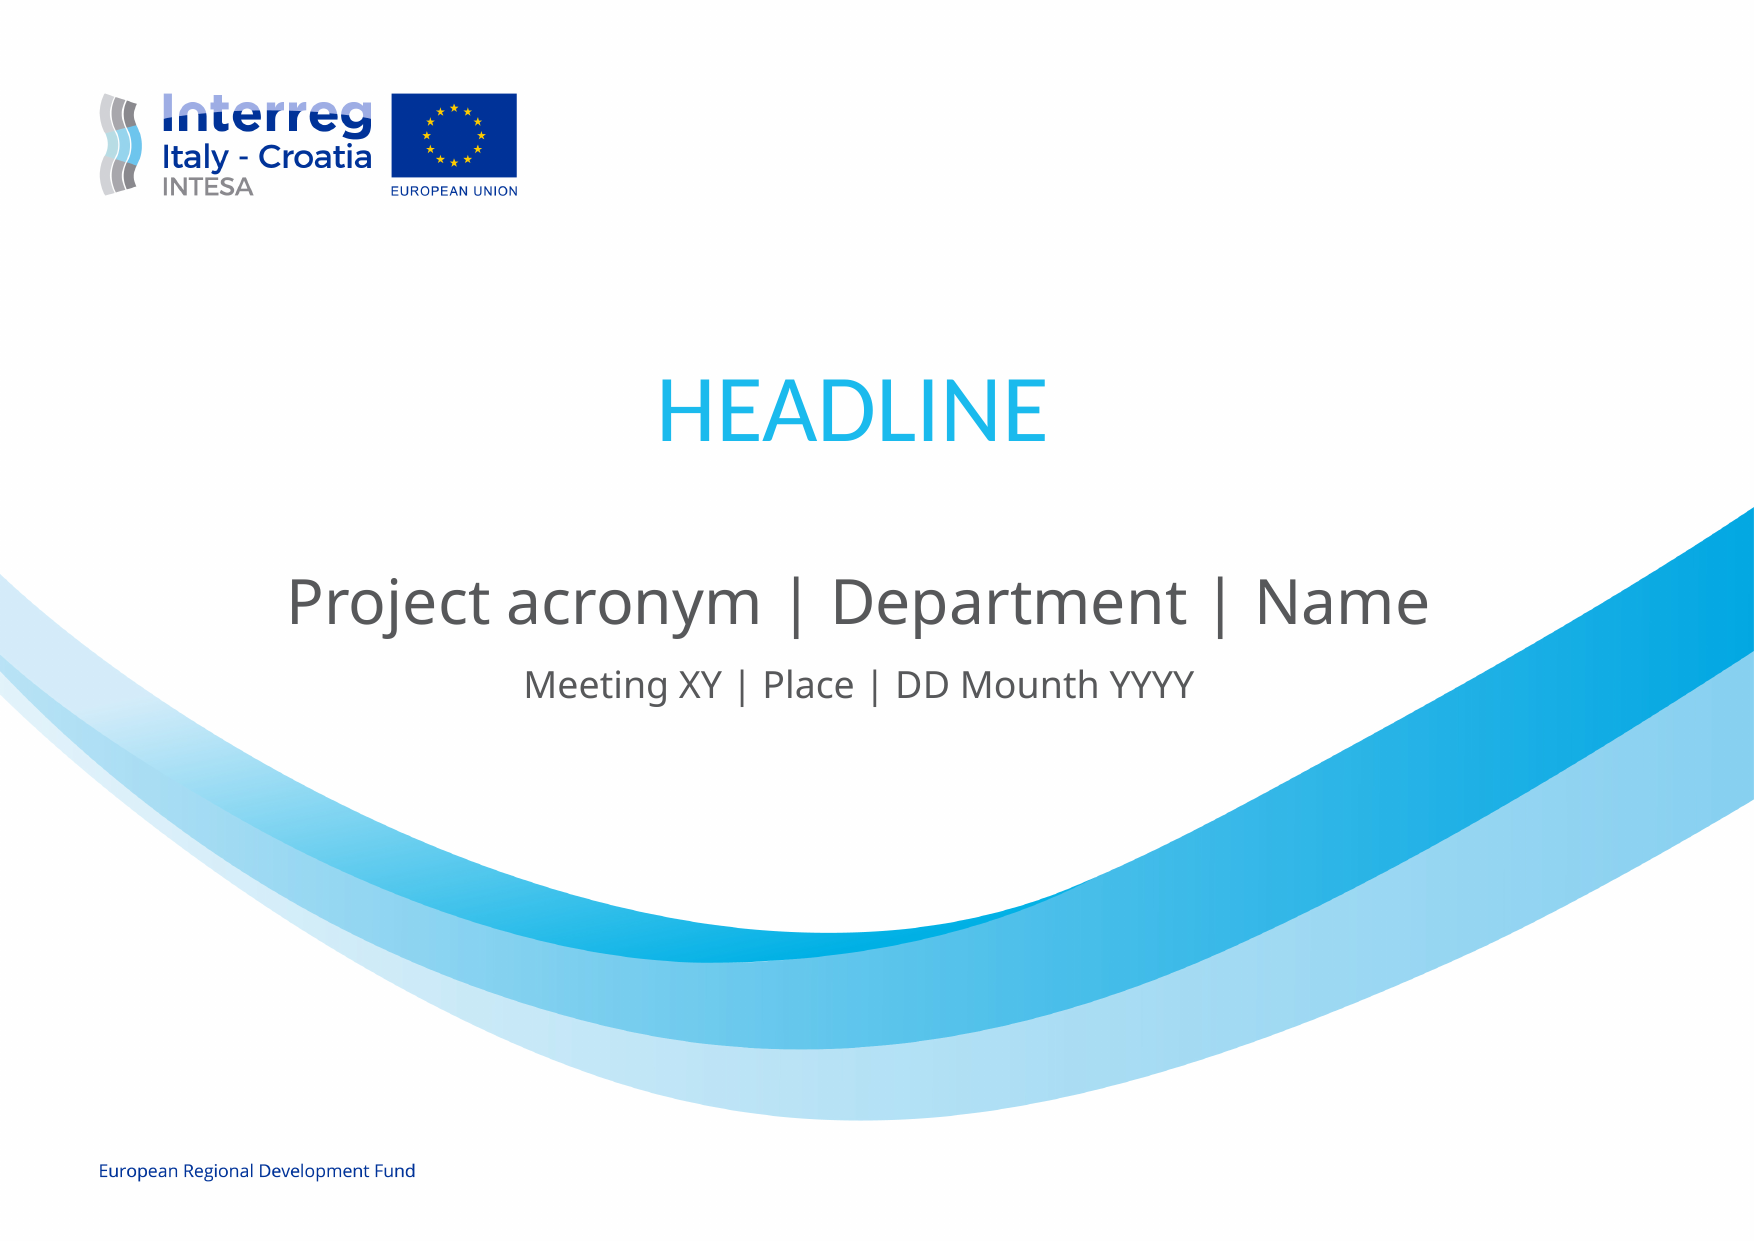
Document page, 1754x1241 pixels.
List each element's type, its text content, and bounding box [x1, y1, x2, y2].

text_box Project acronym | Department | Name [156, 553, 1563, 646]
text_box Meeting XY | Place | DD Mounth YYYY [156, 652, 1563, 716]
text_box HEADLINE [427, 337, 1279, 470]
picture [0, 0, 1754, 1241]
